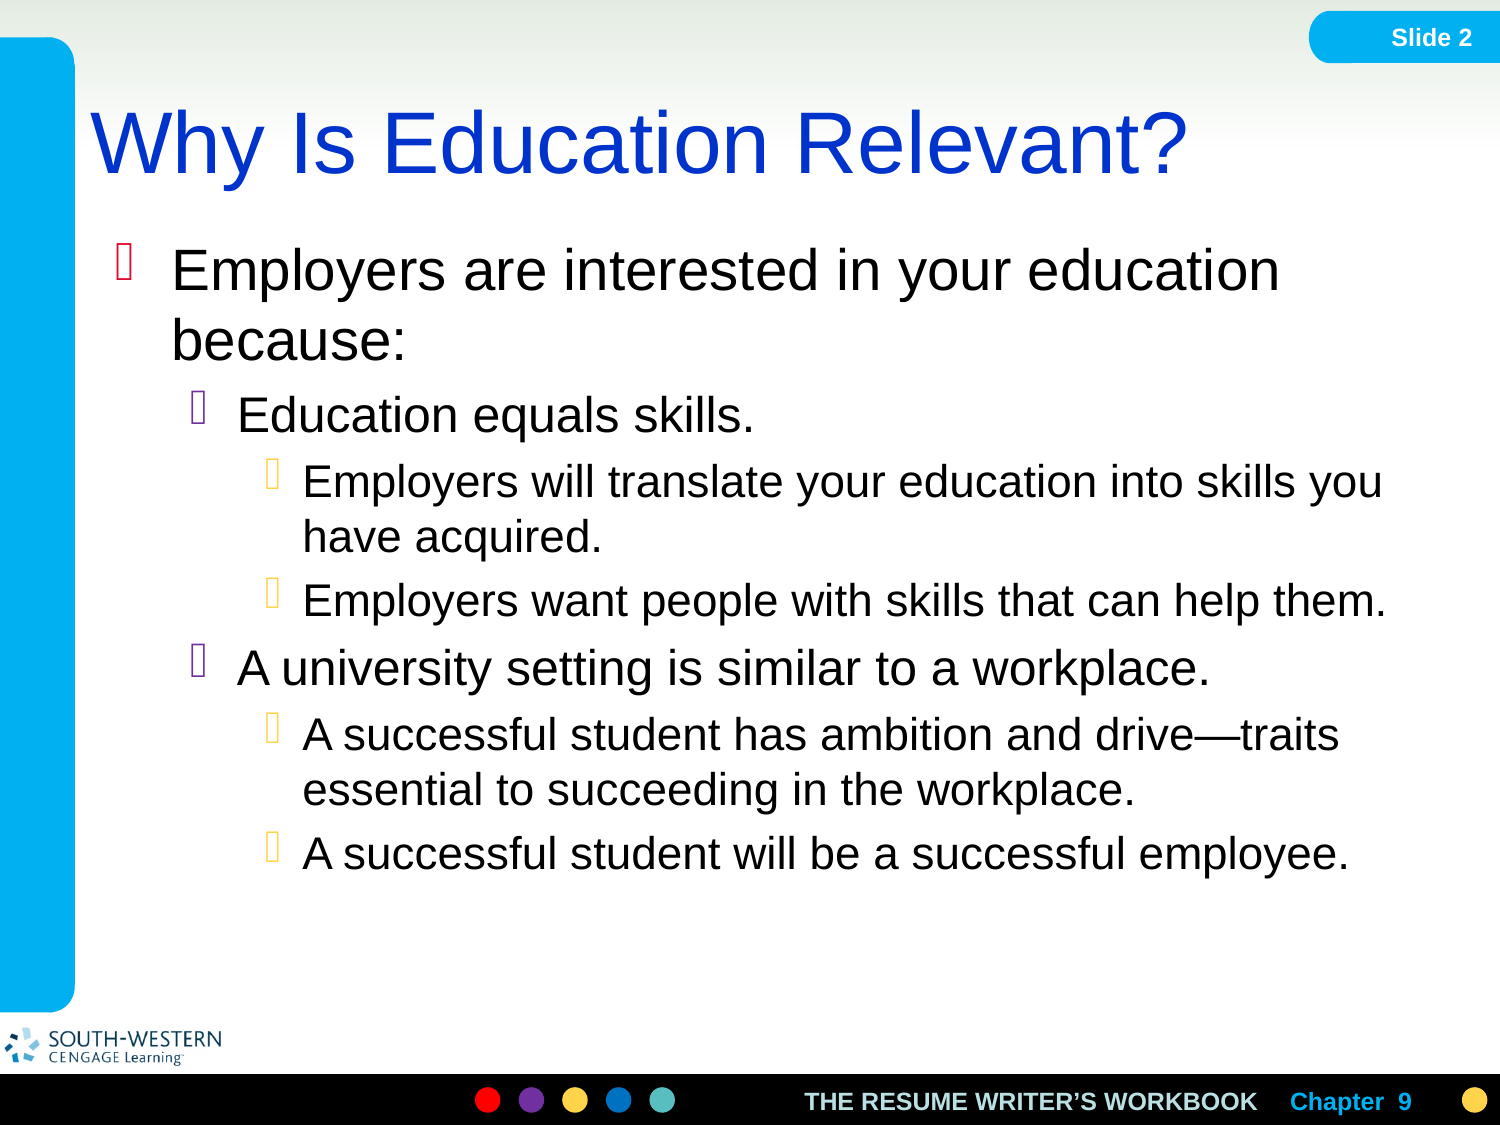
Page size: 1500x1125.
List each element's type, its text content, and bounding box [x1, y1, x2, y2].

list Employers are interested in your education because: Education equals skills. Employers will translate your education into skills you have acquired. Employers want people with skills that can help them. A university setting is similar to a workplace. A successful student has ambition and drive—traits essential to succeeding in the workplace. A successful student will be a successful employee. [99, 224, 1451, 968]
picture [0, 1022, 225, 1073]
slide_number Slide 2 [1312, 13, 1488, 93]
title Why Is Education Relevant? [74, 44, 1426, 233]
footer Chapter 9 [1274, 1075, 1476, 1125]
